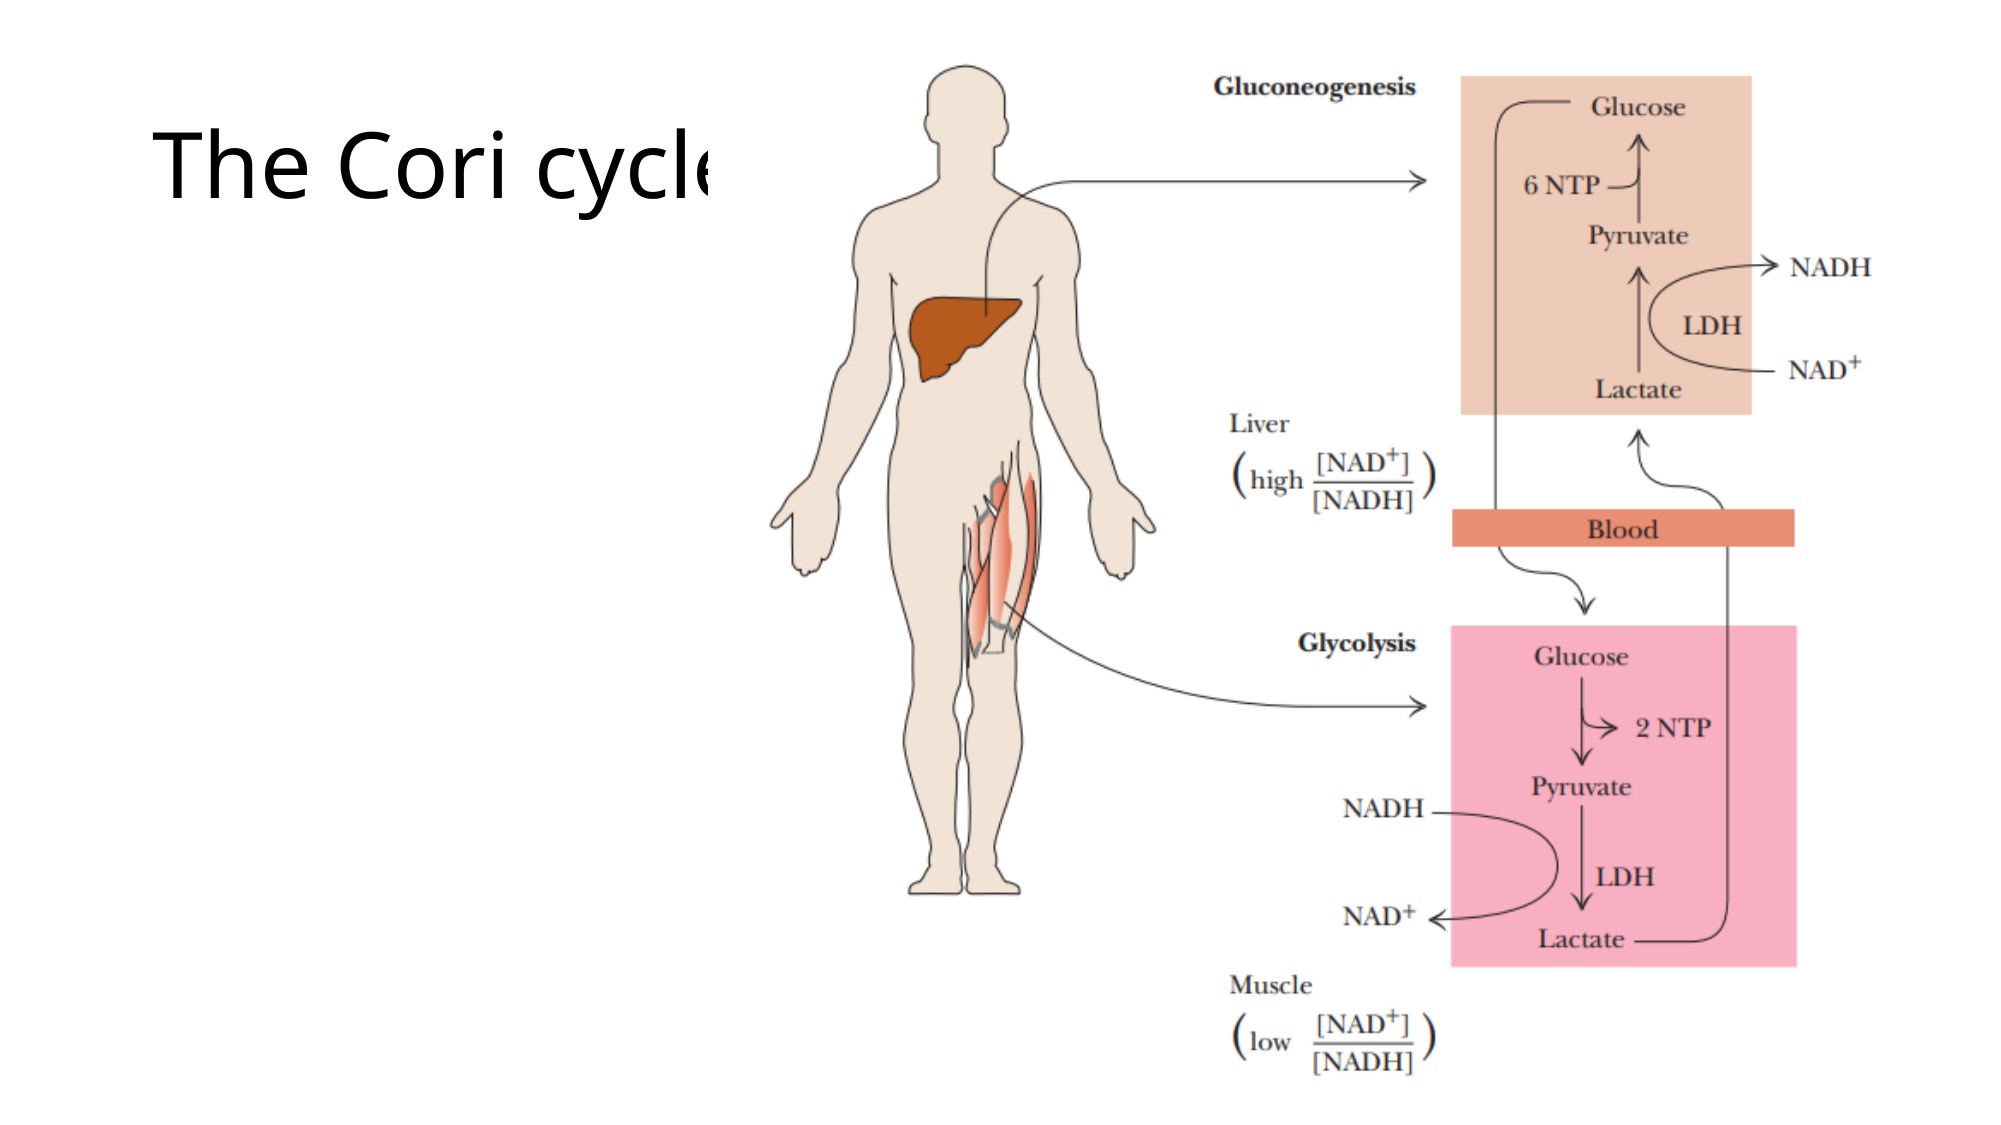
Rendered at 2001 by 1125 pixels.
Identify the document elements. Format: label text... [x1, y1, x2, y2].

picture [708, 13, 1896, 1108]
title The Cori cycle [137, 59, 708, 278]
